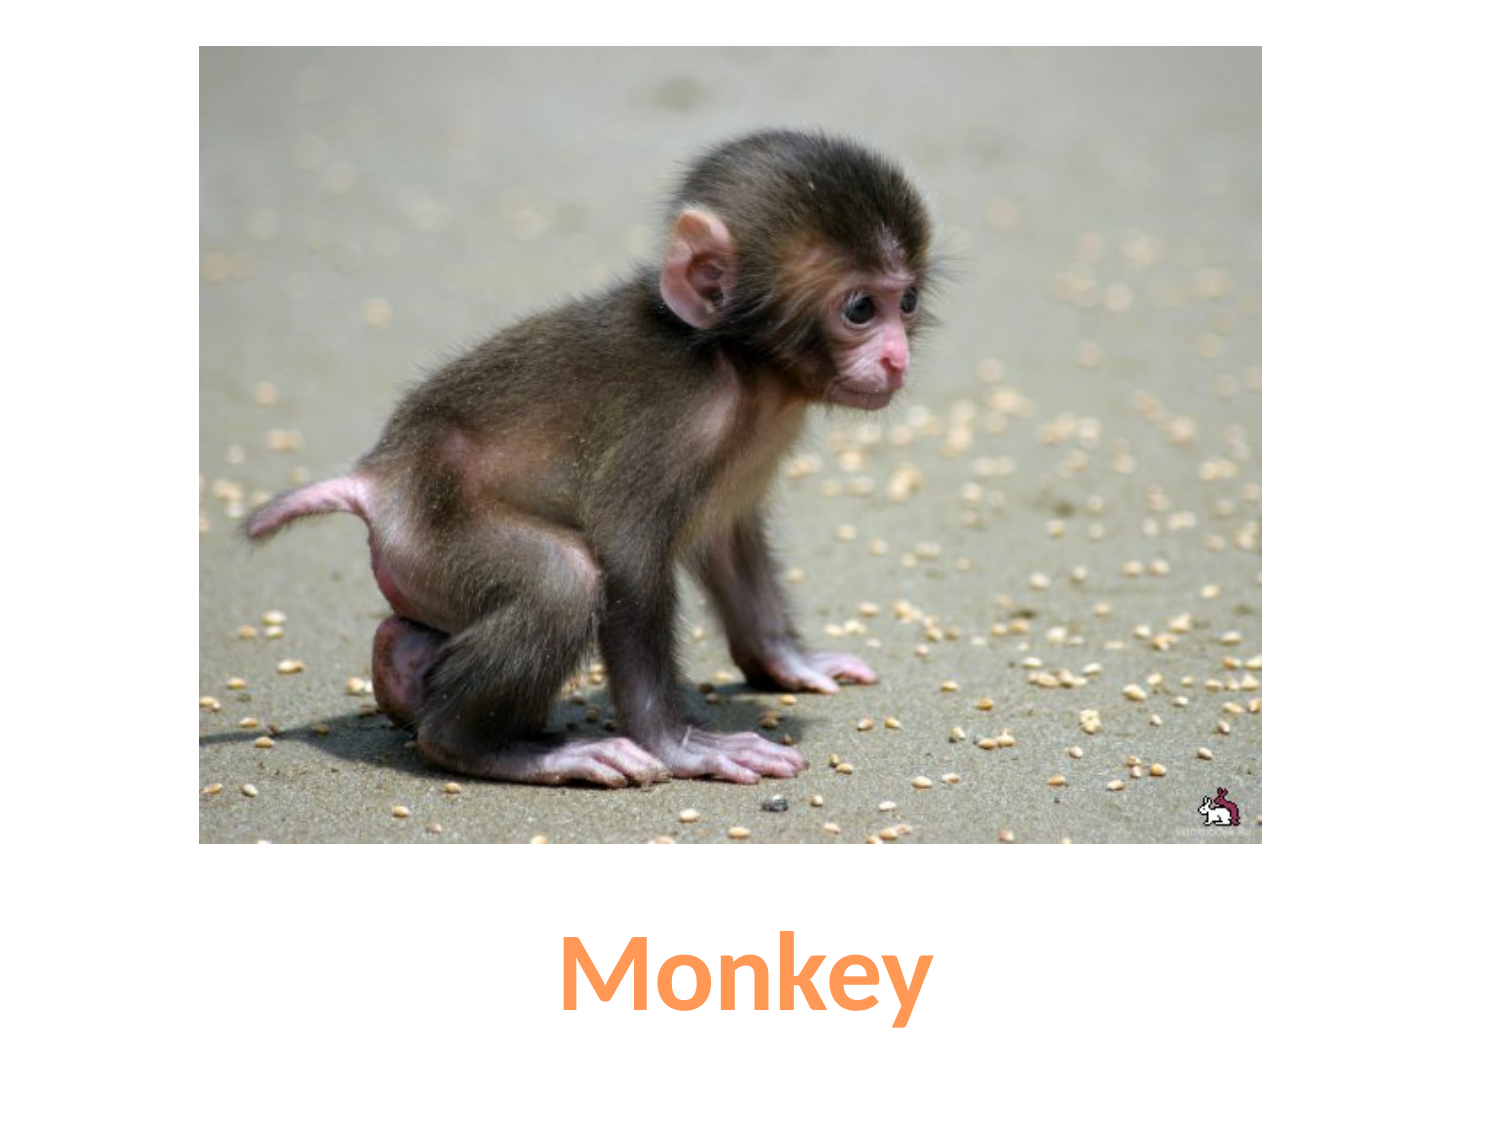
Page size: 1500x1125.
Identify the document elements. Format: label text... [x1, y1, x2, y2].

picture [198, 46, 1262, 844]
text_box Monkey [540, 890, 950, 1041]
